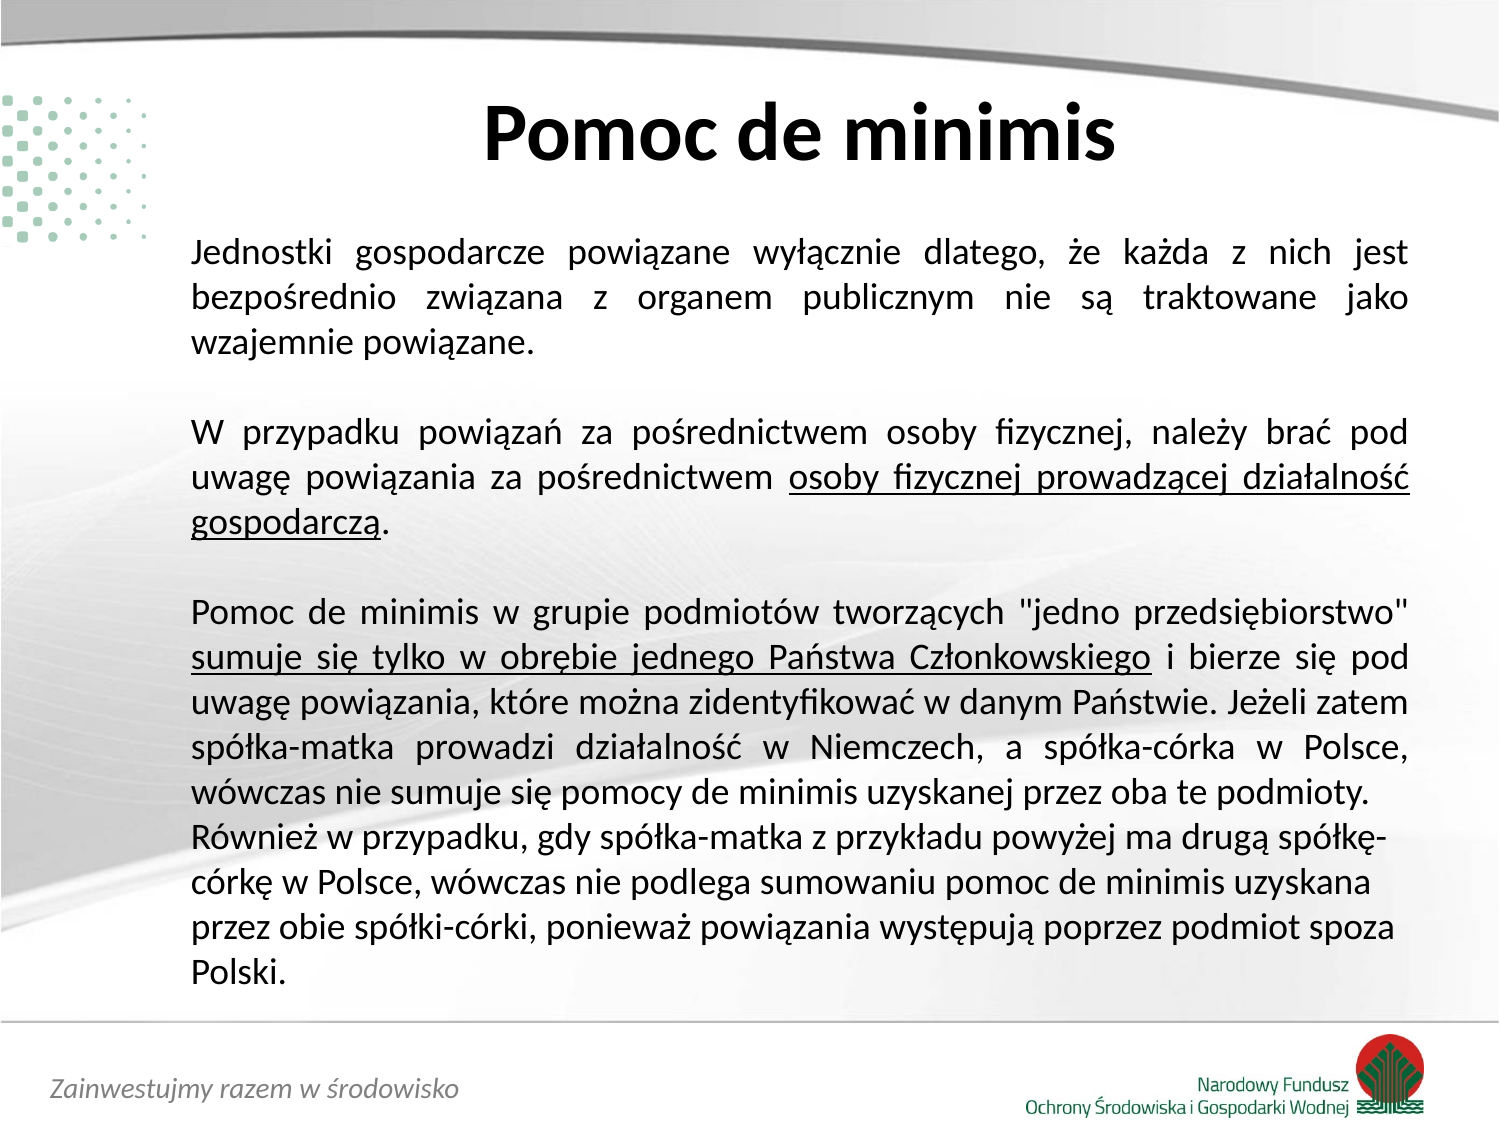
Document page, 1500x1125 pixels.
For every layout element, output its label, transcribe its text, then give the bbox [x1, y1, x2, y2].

list Jednostki gospodarcze powiązane wyłącznie dlatego, że każda z nich jest bezpośrednio związana z organem publicznym nie są traktowane jako wzajemnie powiązane. W przypadku powiązań za pośrednictwem osoby fizycznej, należy brać pod uwagę powiązania za pośrednictwem osoby fizycznej prowadzącej działalność gospodarczą. Pomoc de minimis w grupie podmiotów tworzących "jedno przedsiębiorstwo" sumuje się tylko w obrębie jednego Państwa Członkowskiego i bierze się pod uwagę powiązania, które można zidentyfikować w danym Państwie. Jeżeli zatem spółka-matka prowadzi działalność w Niemczech, a spółka-córka w Polsce, wówczas nie sumuje się pomocy de minimis uzyskanej przez oba te podmioty. Również w przypadku, gdy spółka-matka z przykładu powyżej ma drugą spółkę-córkę w Polsce, wówczas nie podlega sumowaniu pomoc de minimis uzyskana przez obie spółki-córki, ponieważ powiązania występują poprzez podmiot spoza Polski. [175, 219, 1425, 1005]
picture [0, 0, 1499, 1023]
picture [1026, 1034, 1424, 1118]
title Pomoc de minimis [175, 58, 1425, 197]
